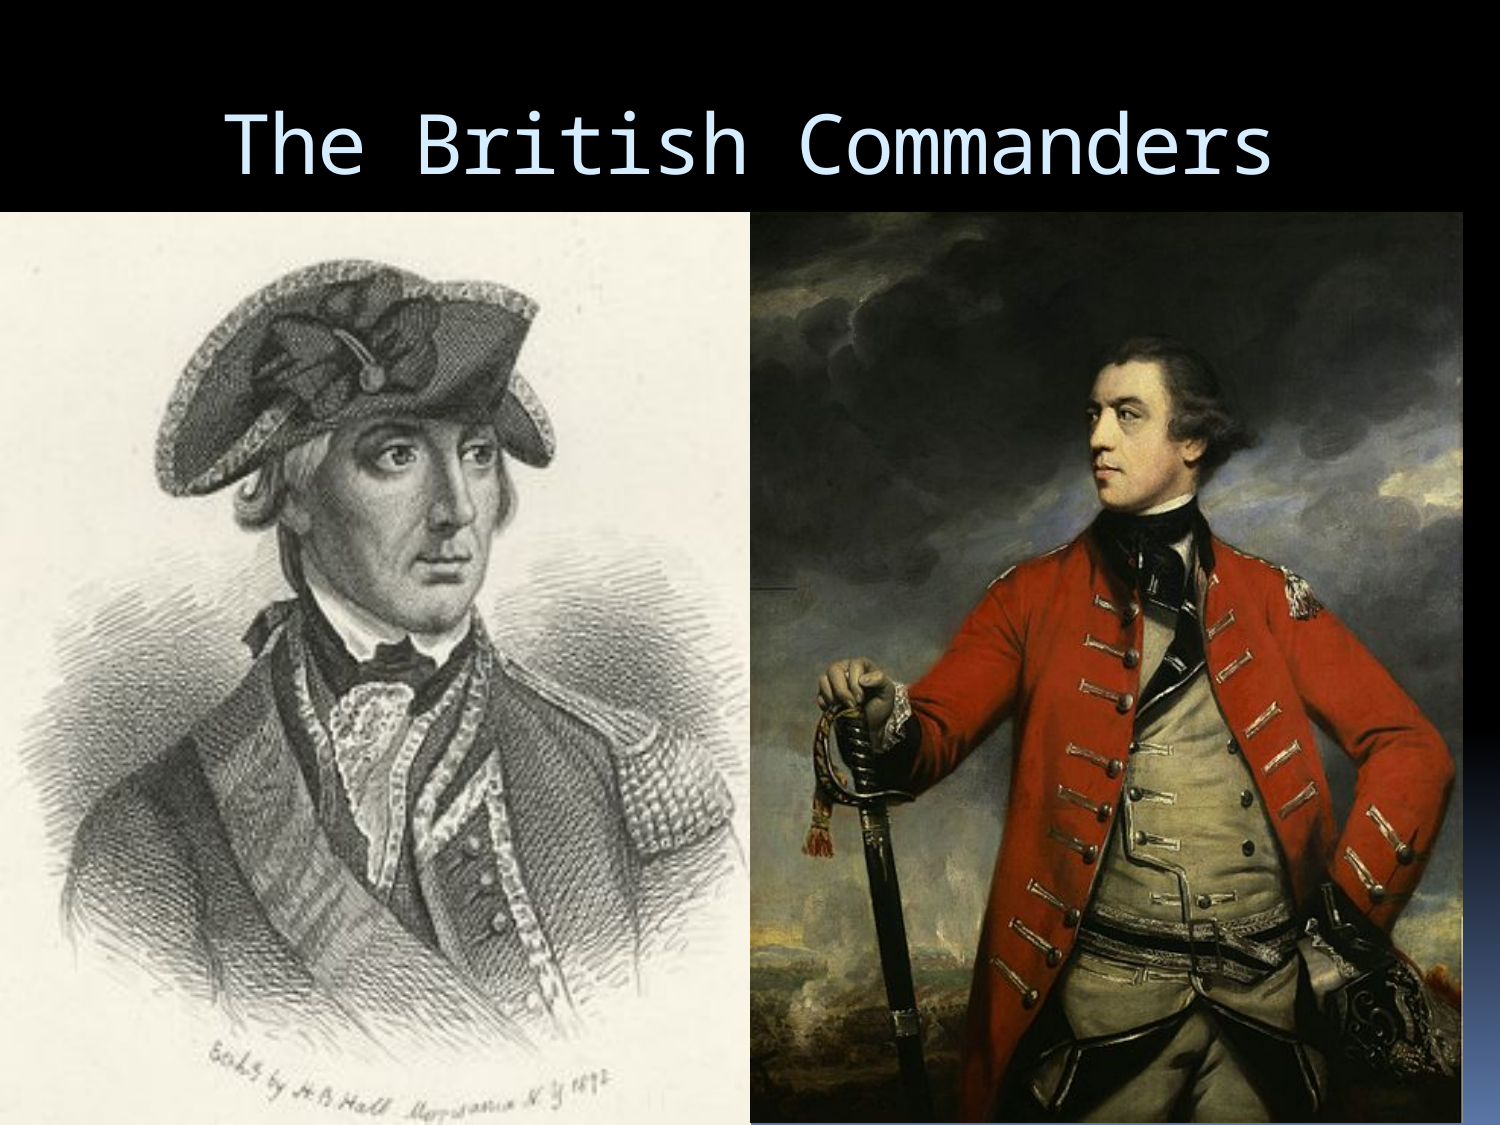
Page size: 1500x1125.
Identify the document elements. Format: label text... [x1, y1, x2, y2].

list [749, 212, 1463, 1123]
title The British Commanders [75, 83, 1425, 204]
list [0, 211, 741, 1125]
